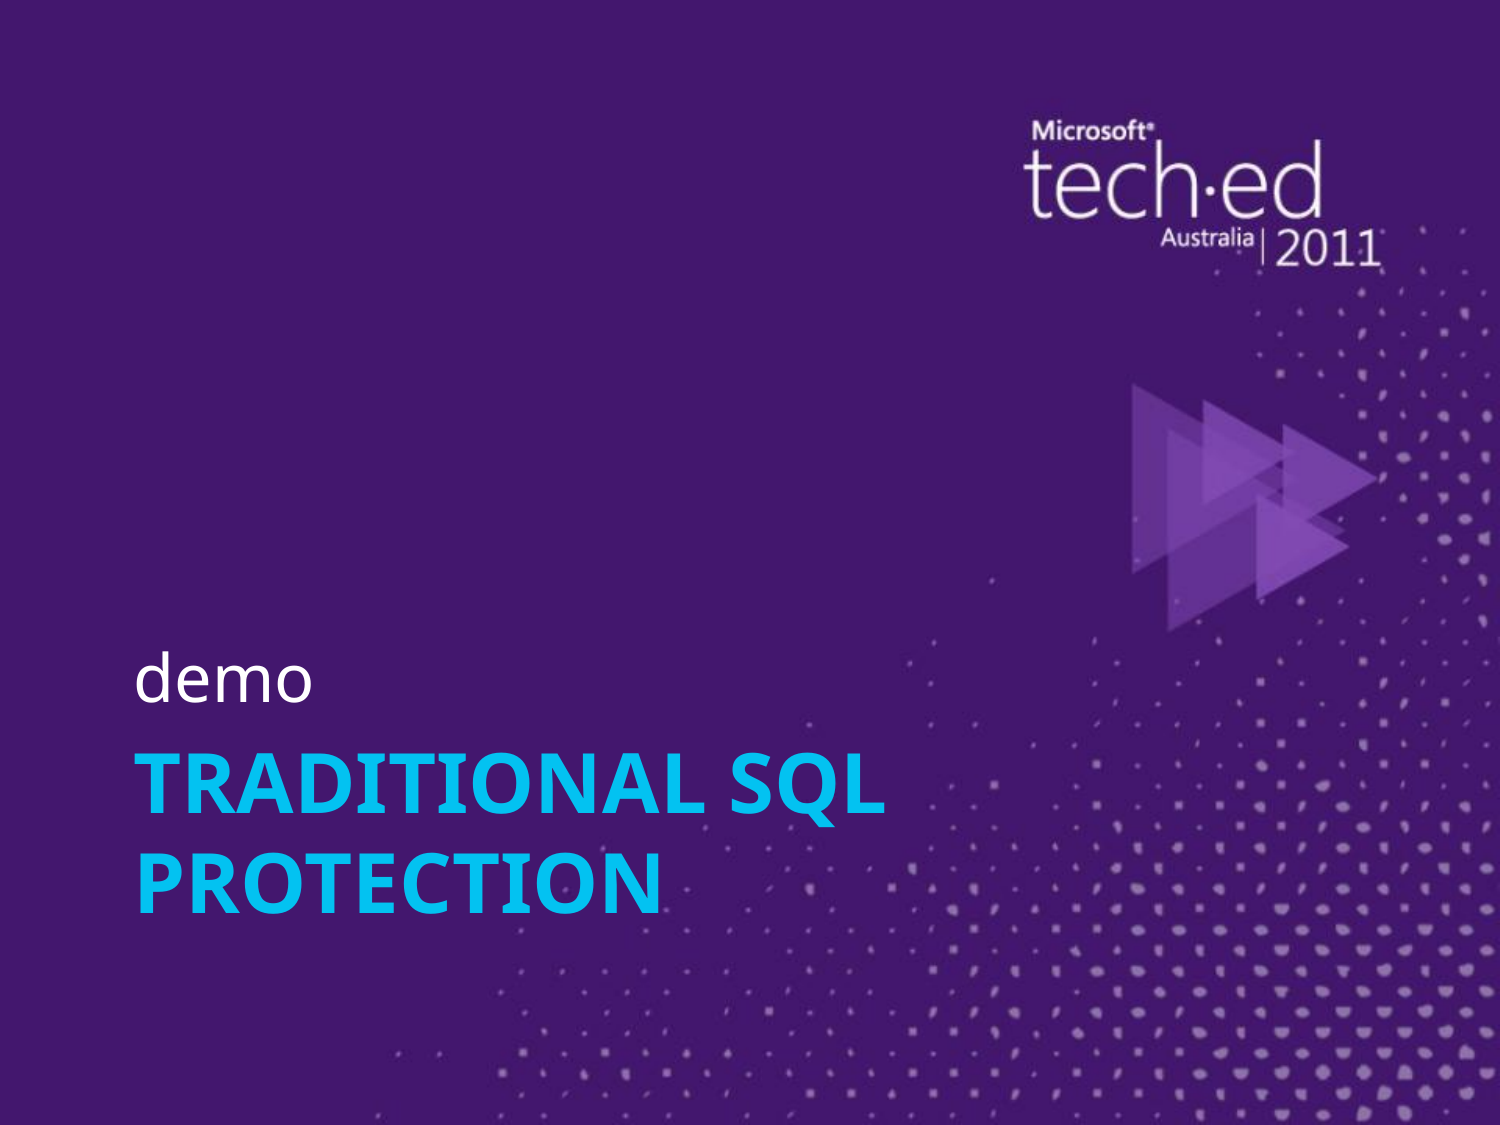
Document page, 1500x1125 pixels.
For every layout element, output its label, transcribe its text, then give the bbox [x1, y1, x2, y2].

title Traditional SQL Protection [118, 723, 1394, 947]
list demo [118, 476, 1394, 723]
picture [0, 0, 1500, 1125]
